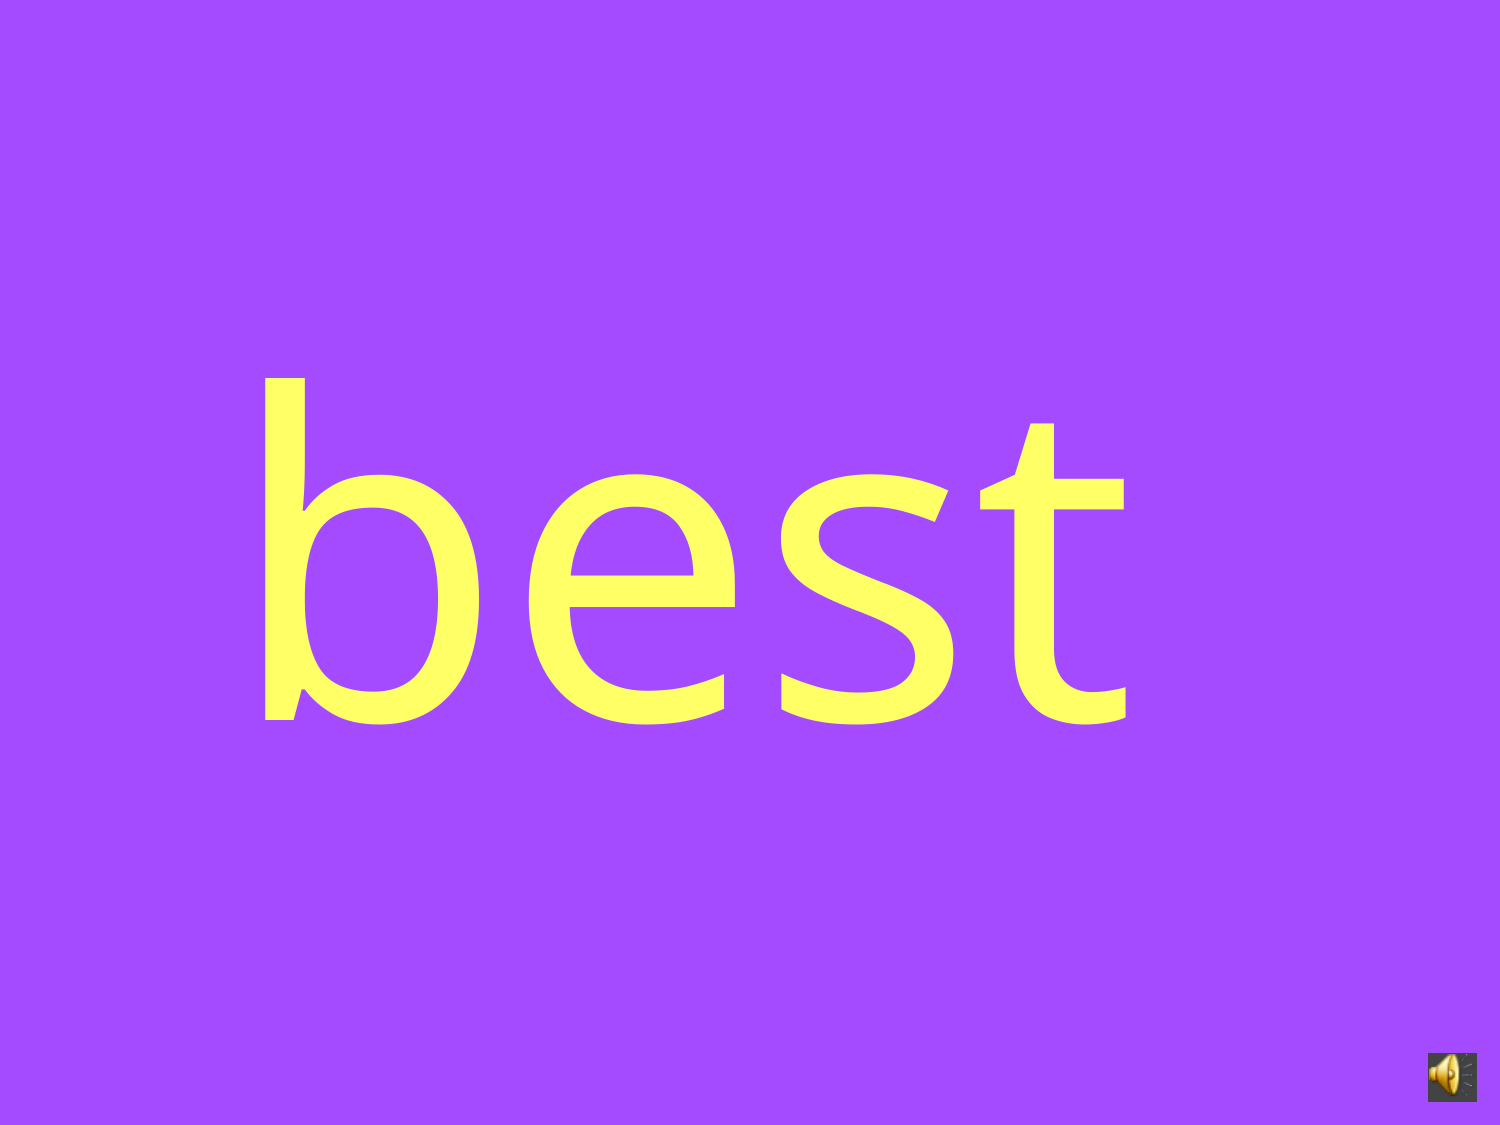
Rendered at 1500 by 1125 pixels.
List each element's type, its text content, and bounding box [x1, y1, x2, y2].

picture [1427, 1052, 1478, 1103]
subtitle best [212, 262, 1450, 763]
